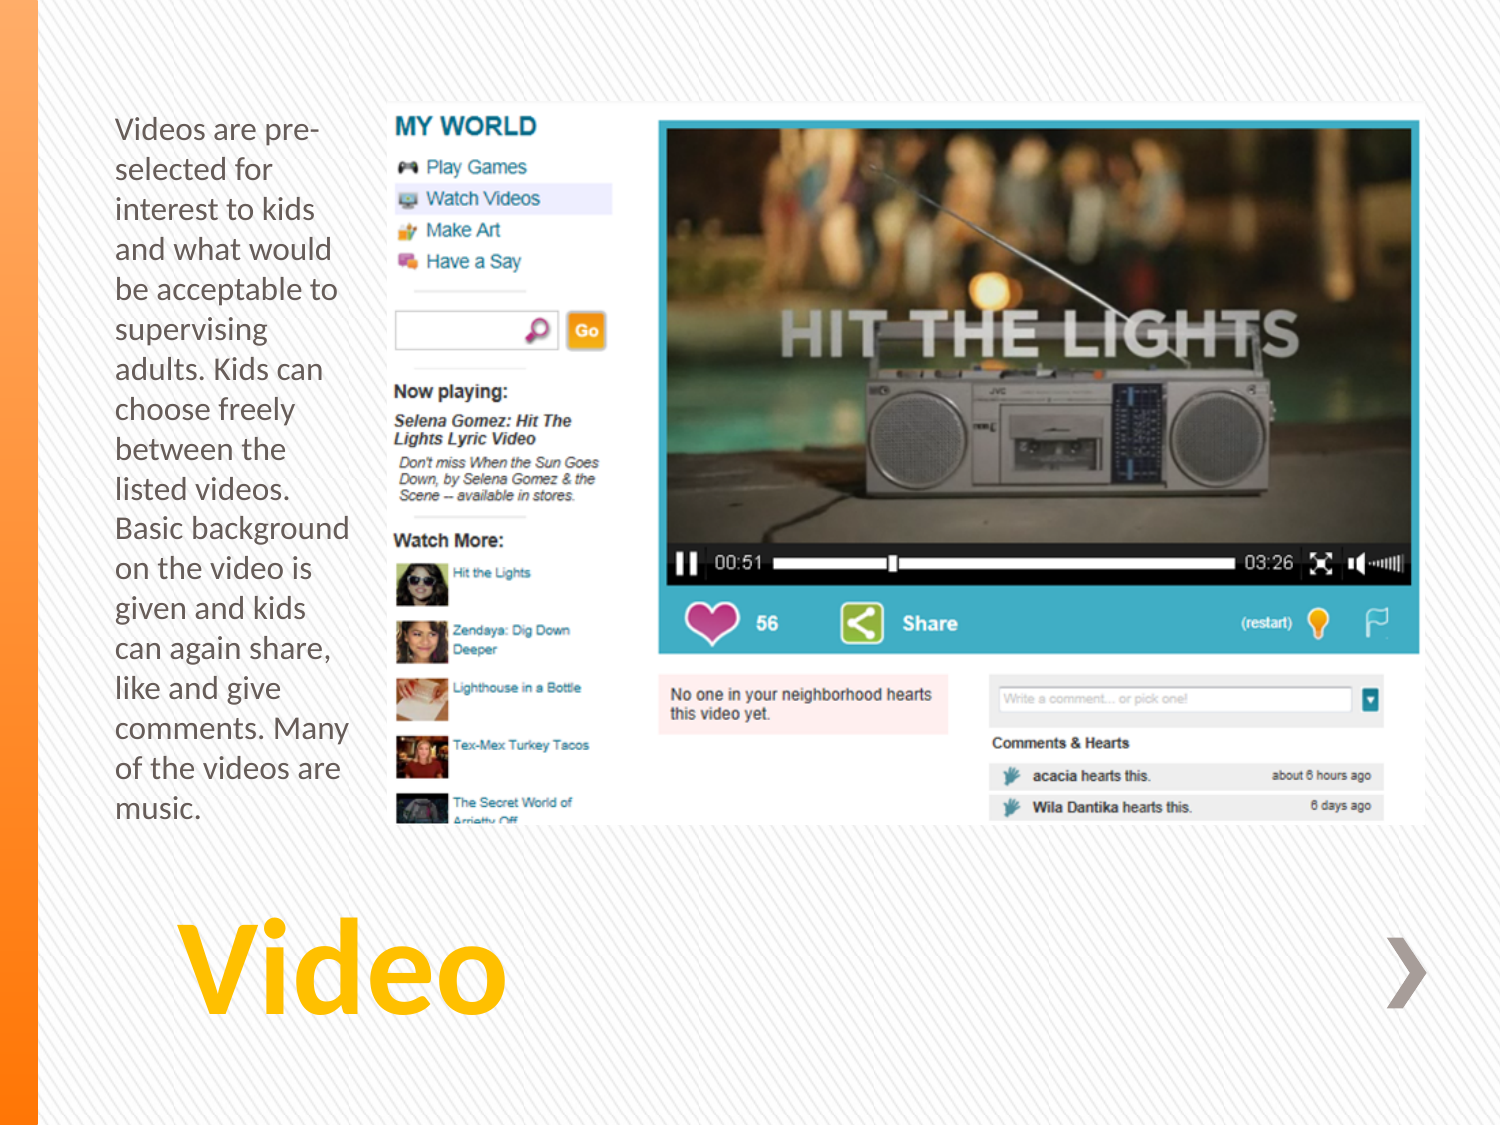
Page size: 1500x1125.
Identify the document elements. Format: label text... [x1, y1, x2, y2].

picture [387, 101, 1426, 826]
title Video [162, 862, 1350, 1050]
list Videos are pre-selected for interest to kids and what would be acceptable to supervising adults. Kids can choose freely between the listed videos. Basic background on the video is given and kids can again share, like and give comments. Many of the videos are music. [99, 99, 375, 843]
